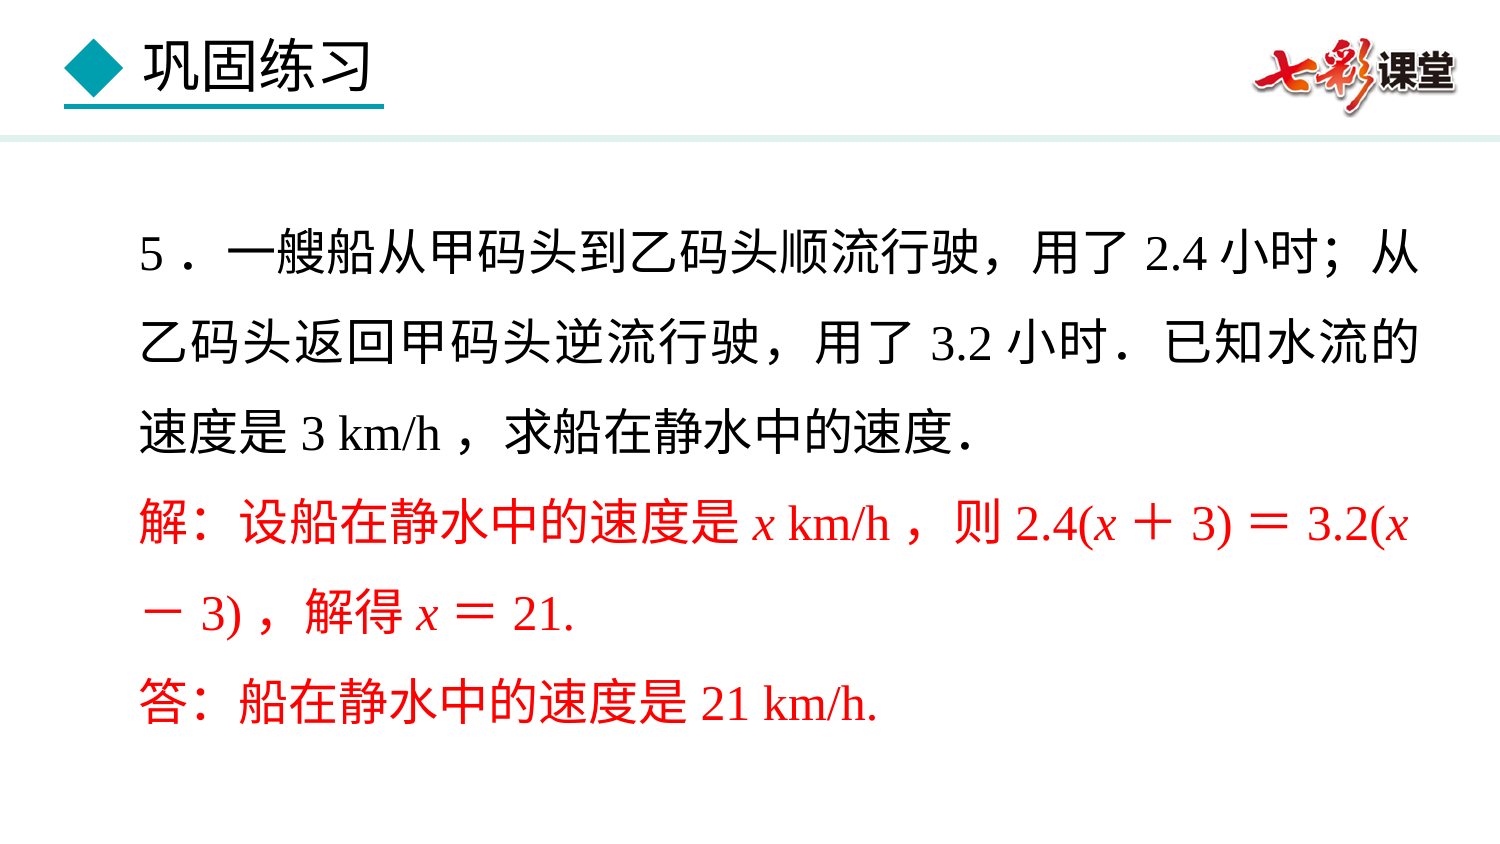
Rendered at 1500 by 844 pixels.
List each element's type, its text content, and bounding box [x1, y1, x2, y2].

picture [1249, 32, 1461, 118]
text_box 5．一艘船从甲码头到乙码头顺流行驶，用了2.4小时；从乙码头返回甲码头逆流行驶，用了3.2小时．已知水流的速度是3 km/h，求船在静水中的速度． 解：设船在静水中的速度是x km/h，则2.4(x＋3)＝3.2(x－3)，解得x＝21. 答：船在静水中的速度是21 km/h. [123, 182, 1436, 738]
